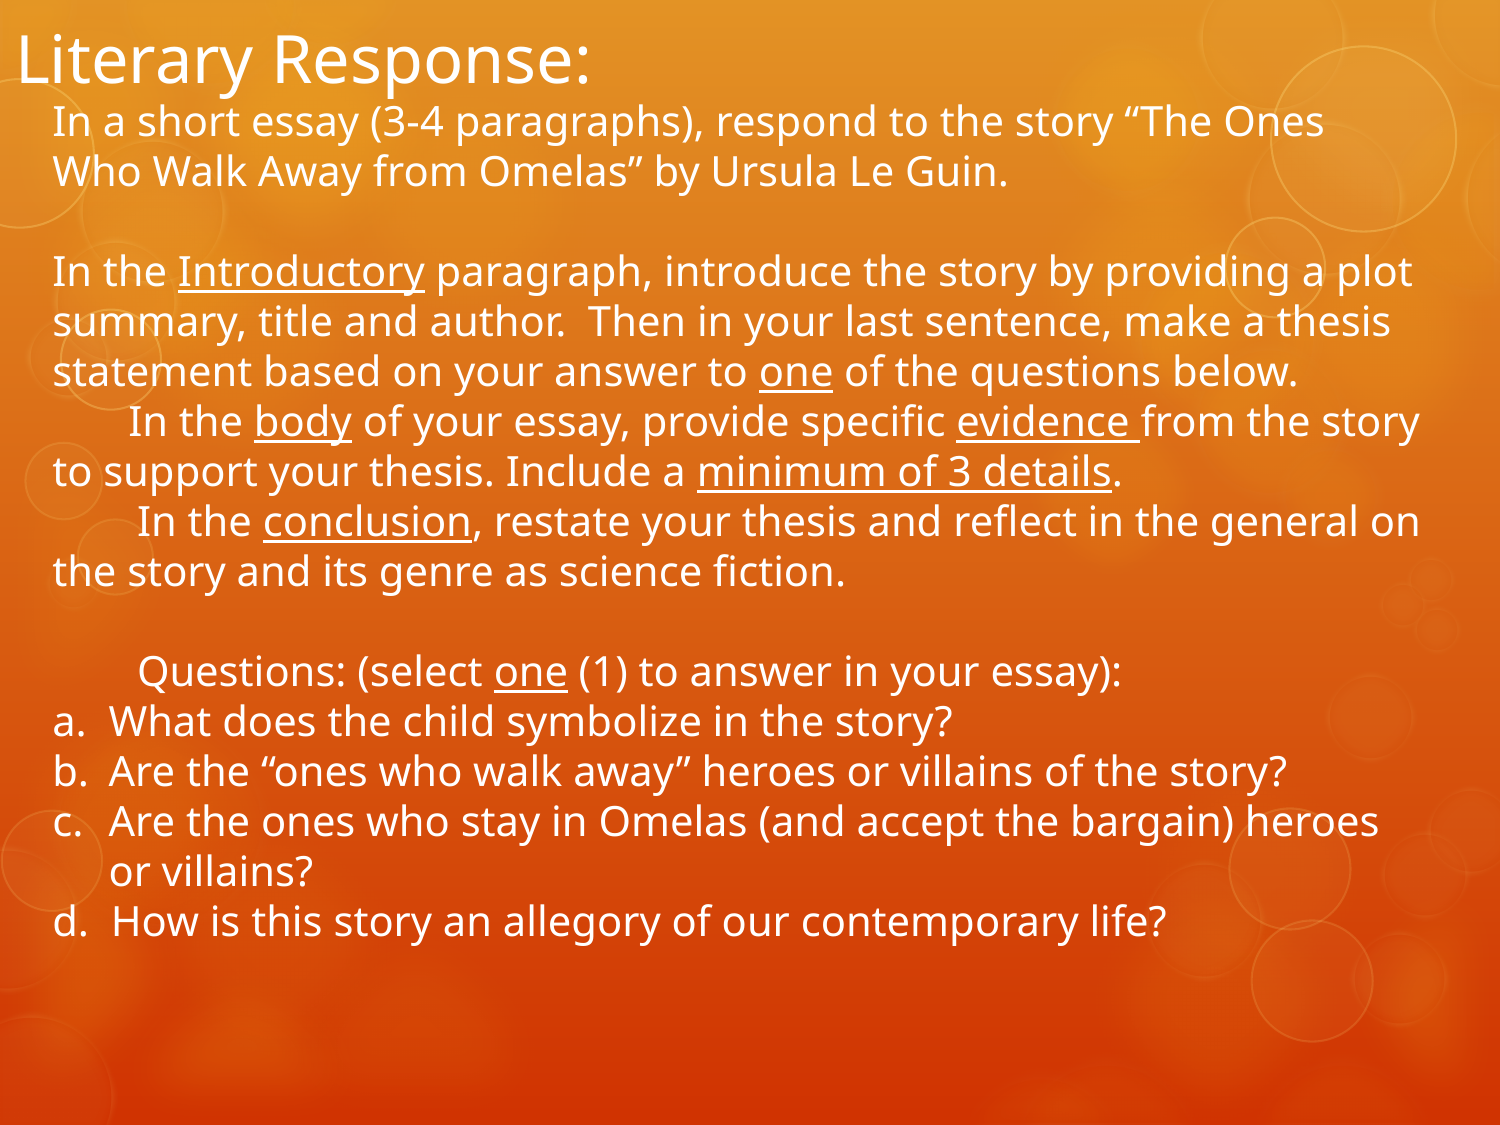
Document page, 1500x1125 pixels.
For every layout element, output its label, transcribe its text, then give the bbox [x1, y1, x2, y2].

text_box In a short essay (3-4 paragraphs), respond to the story “The Ones Who Walk Away from Omelas” by Ursula Le Guin. In the Introductory paragraph, introduce the story by providing a plot summary, title and author. Then in your last sentence, make a thesis statement based on your answer to one of the questions below. In the body of your essay, provide specific evidence from the story to support your thesis. Include a minimum of 3 details. In the conclusion, restate your thesis and reflect in the general on the story and its genre as science fiction. Questions: (select one (1) to answer in your essay): What does the child symbolize in the story? Are the “ones who walk away” heroes or villains of the story? Are the ones who stay in Omelas (and accept the bargain) heroes or villains? d. How is this story an allegory of our contemporary life? [37, 87, 1438, 953]
title Literary Response: [0, 0, 1169, 115]
